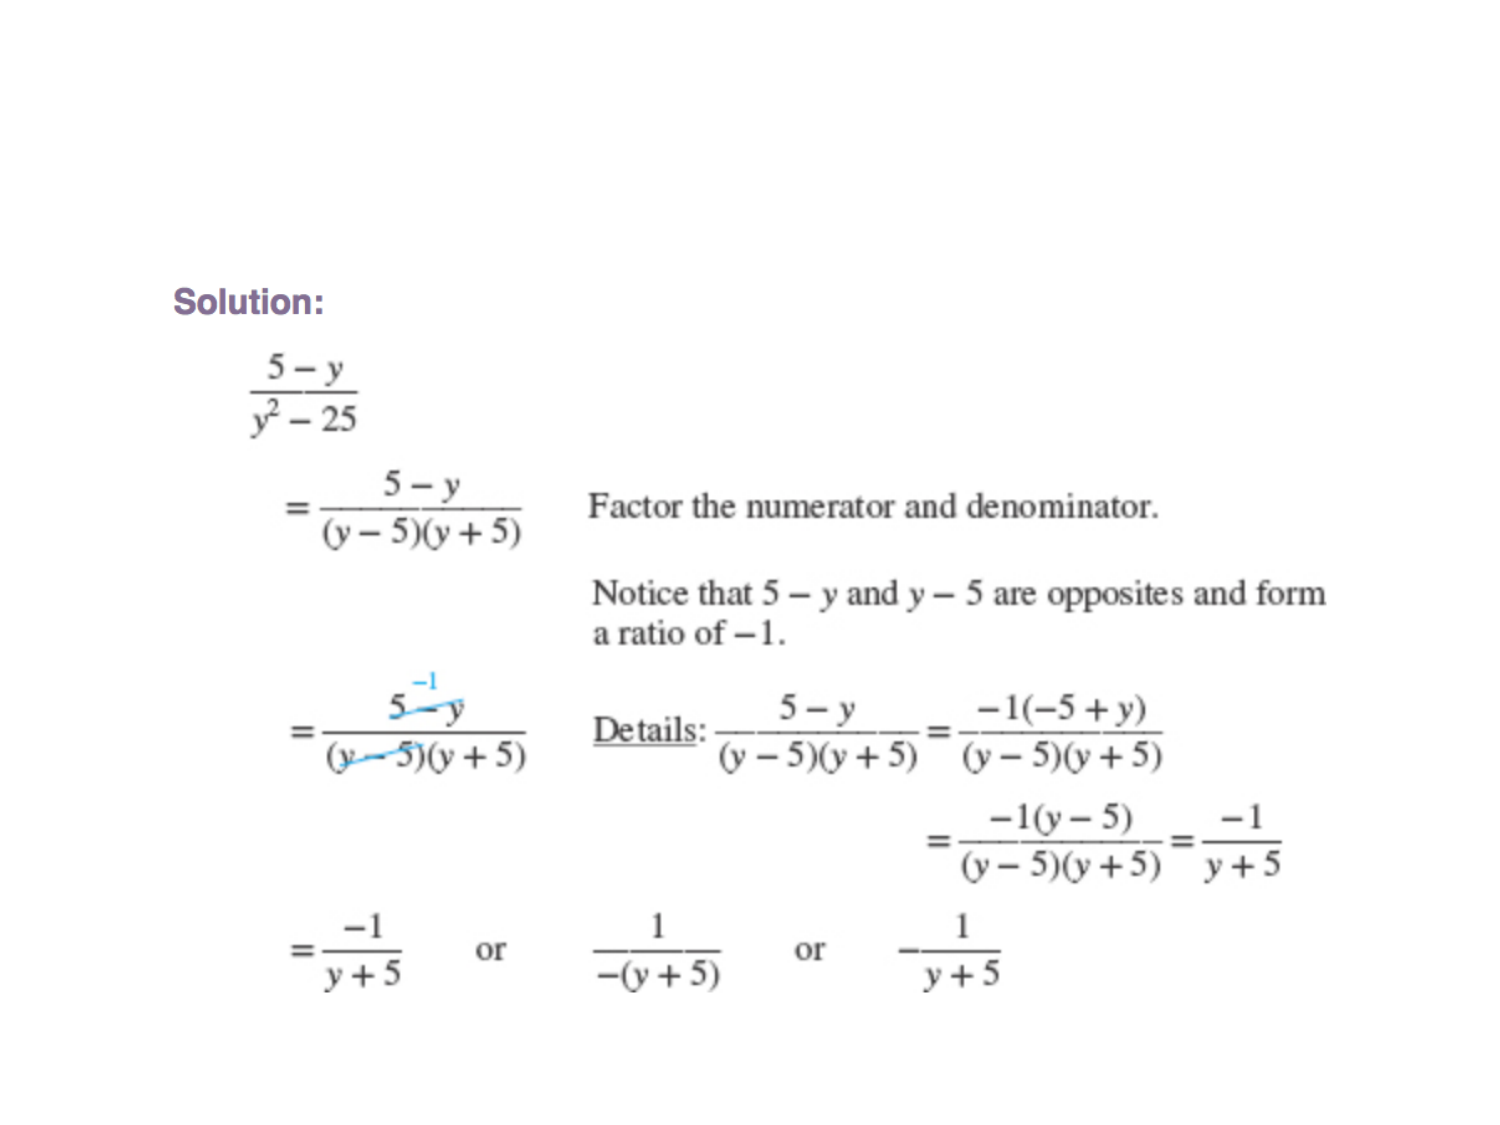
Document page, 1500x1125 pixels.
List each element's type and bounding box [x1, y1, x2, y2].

list [74, 262, 1426, 1006]
